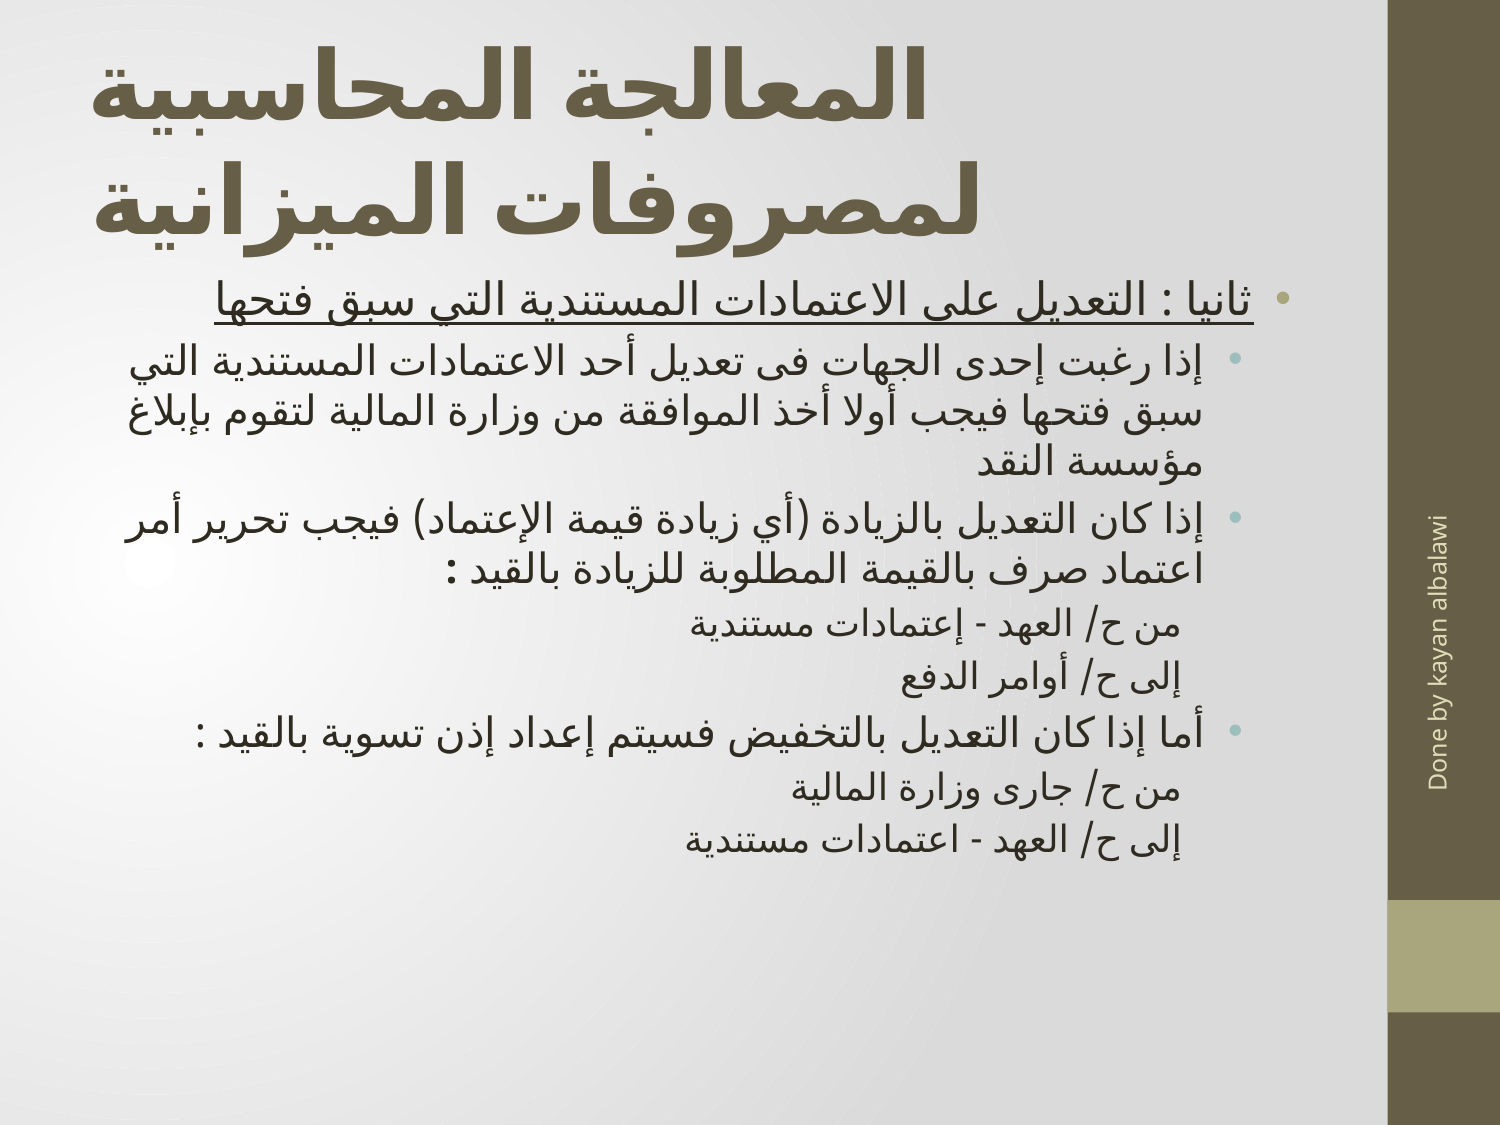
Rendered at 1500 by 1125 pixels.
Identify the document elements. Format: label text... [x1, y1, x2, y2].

title المعالجة المحاسبية لمصروفات الميزانية [75, 45, 1325, 233]
list ثانيا : التعديل على الاعتمادات المستندية التي سبق فتحها إذا رغبت إحدى الجهات فى تعديل أحد الاعتمادات المستندية التي سبق فتحها فيجب أولا أخذ الموافقة من وزارة المالية لتقوم بإبلاغ مؤسسة النقد إذا كان التعديل بالزيادة (أي زيادة قيمة الإعتماد) فيجب تحرير أمر اعتماد صرف بالقيمة المطلوبة للزيادة بالقيد : من ح/ العهد - إعتمادات مستندية إلى ح/ أوامر الدفع أما إذا كان التعديل بالتخفيض فسيتم إعداد إذن تسوية بالقيد : من ح/ جارى وزارة المالية إلى ح/ العهد - اعتمادات مستندية [75, 262, 1325, 1050]
footer Done by kayan albalawi [1408, 500, 1469, 889]
